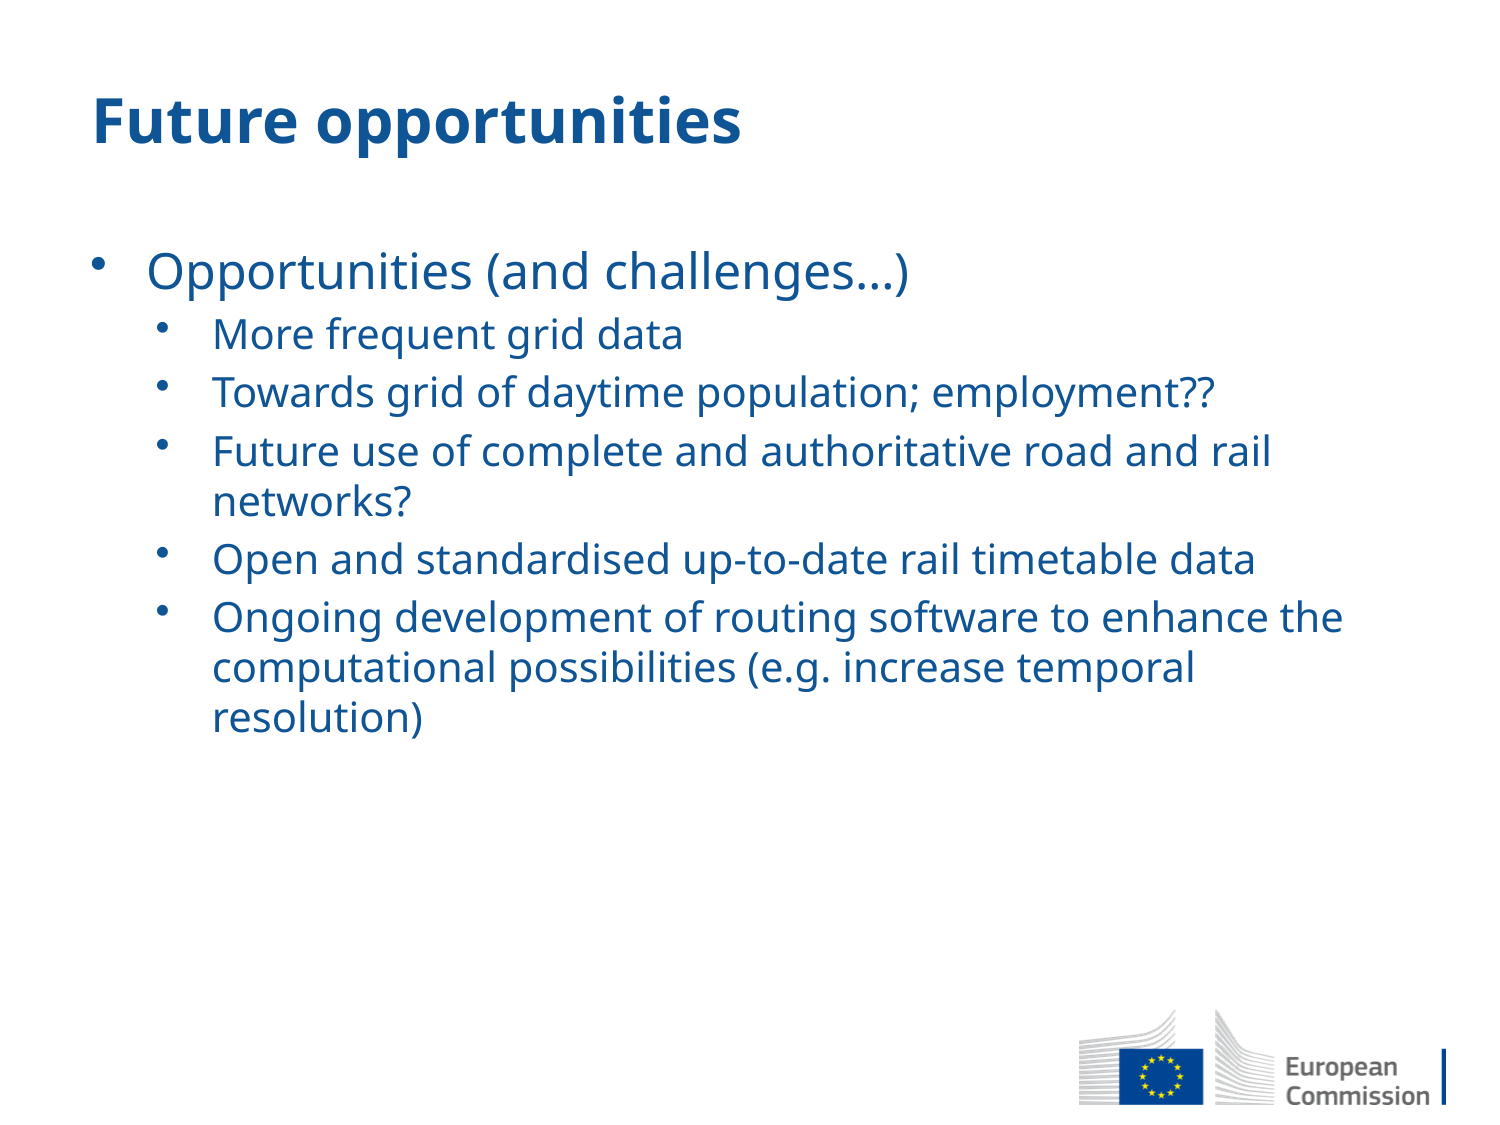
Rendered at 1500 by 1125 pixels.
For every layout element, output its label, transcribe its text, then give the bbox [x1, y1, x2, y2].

title Future opportunities [76, 41, 1427, 195]
picture [1078, 1008, 1447, 1106]
list Opportunities (and challenges…) More frequent grid data Towards grid of daytime population; employment?? Future use of complete and authoritative road and rail networks? Open and standardised up-to-date rail timetable data Ongoing development of routing software to enhance the computational possibilities (e.g. increase temporal resolution) [75, 231, 1425, 988]
